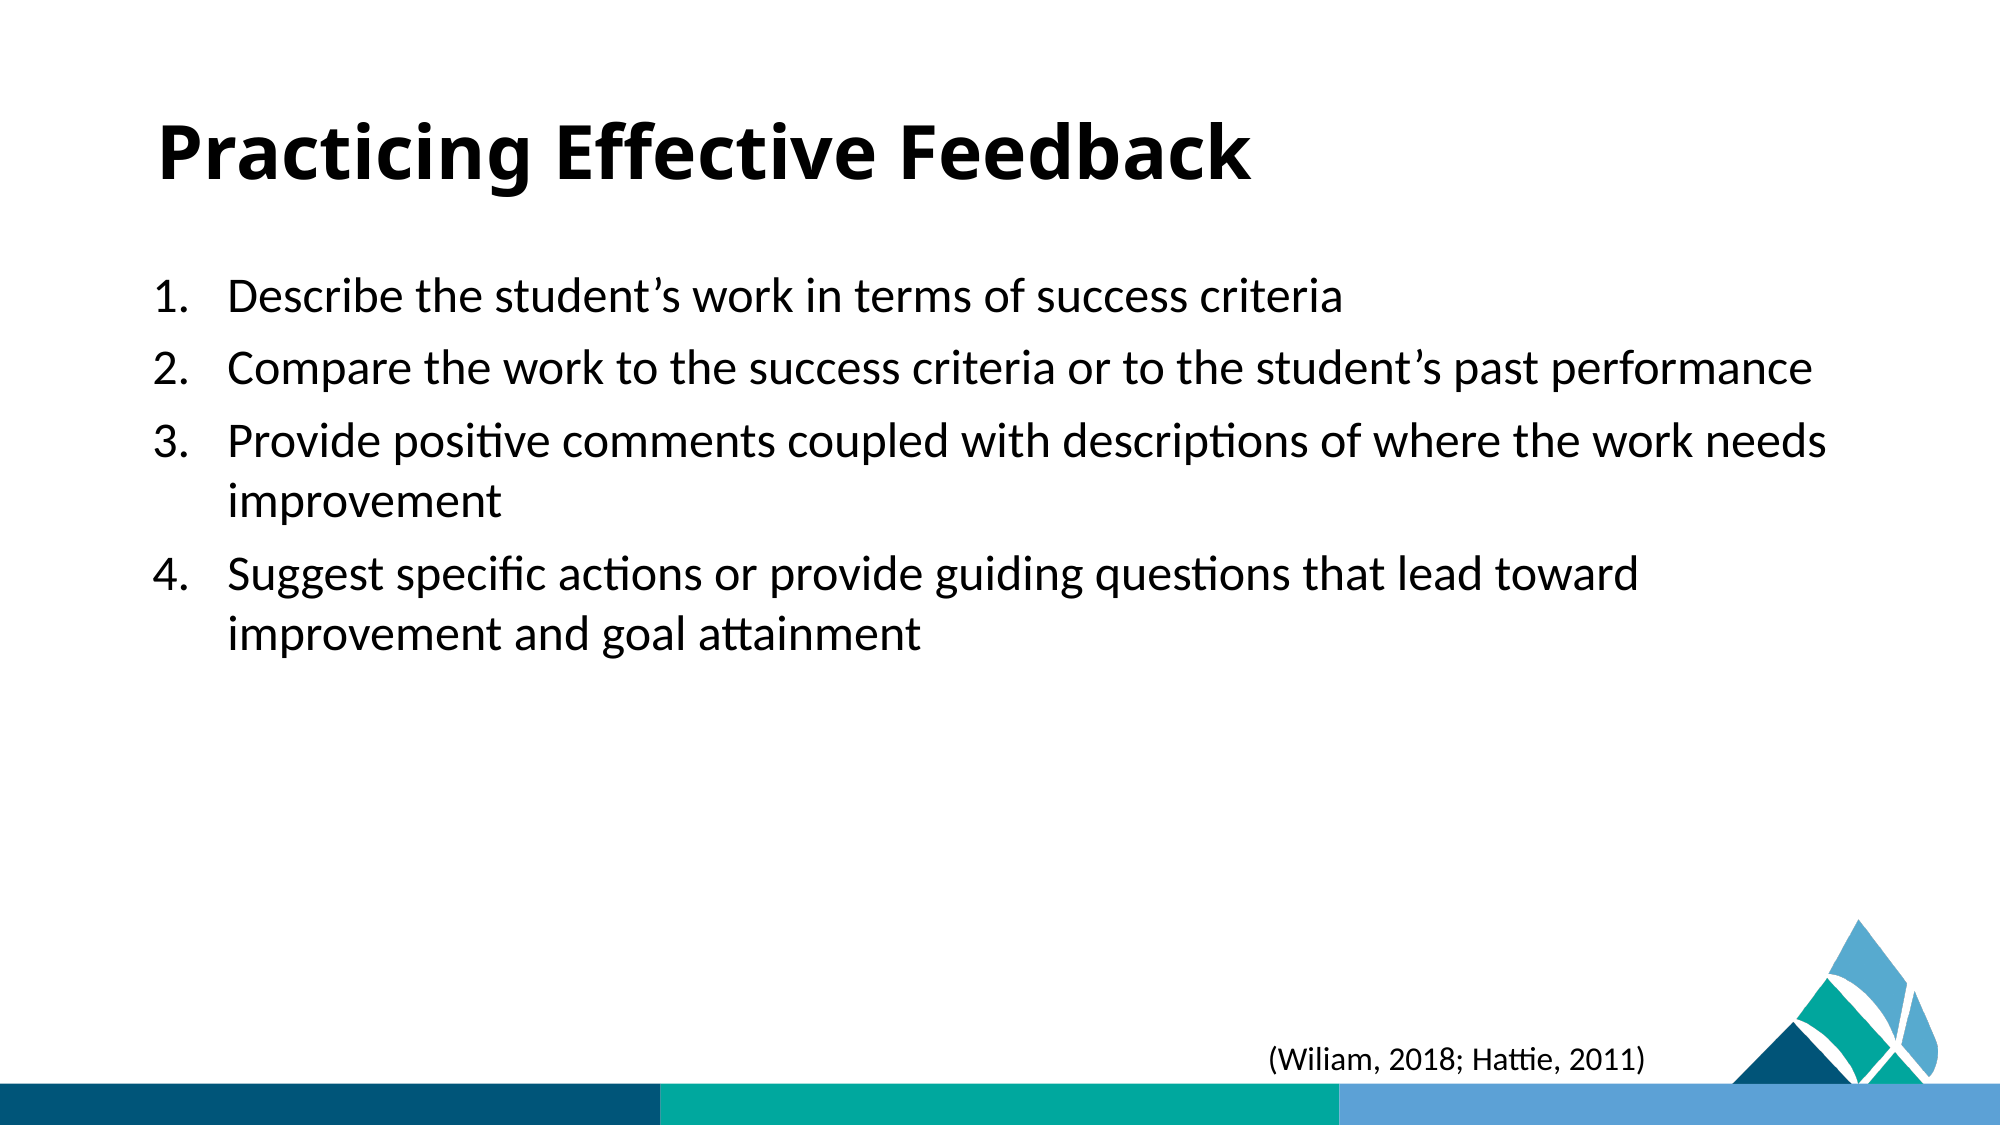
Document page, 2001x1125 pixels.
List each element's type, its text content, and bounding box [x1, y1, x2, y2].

title Practicing Effective Feedback [137, 59, 1863, 240]
text_box (Wiliam, 2018; Hattie, 2011) [1253, 1027, 1749, 1085]
list Describe the student’s work in terms of success criteria Compare the work to the success criteria or to the student’s past performance Provide positive comments coupled with descriptions of where the work needs improvement Suggest specific actions or provide guiding questions that lead toward improvement and goal attainment [137, 262, 1863, 931]
picture [1732, 919, 1938, 1084]
